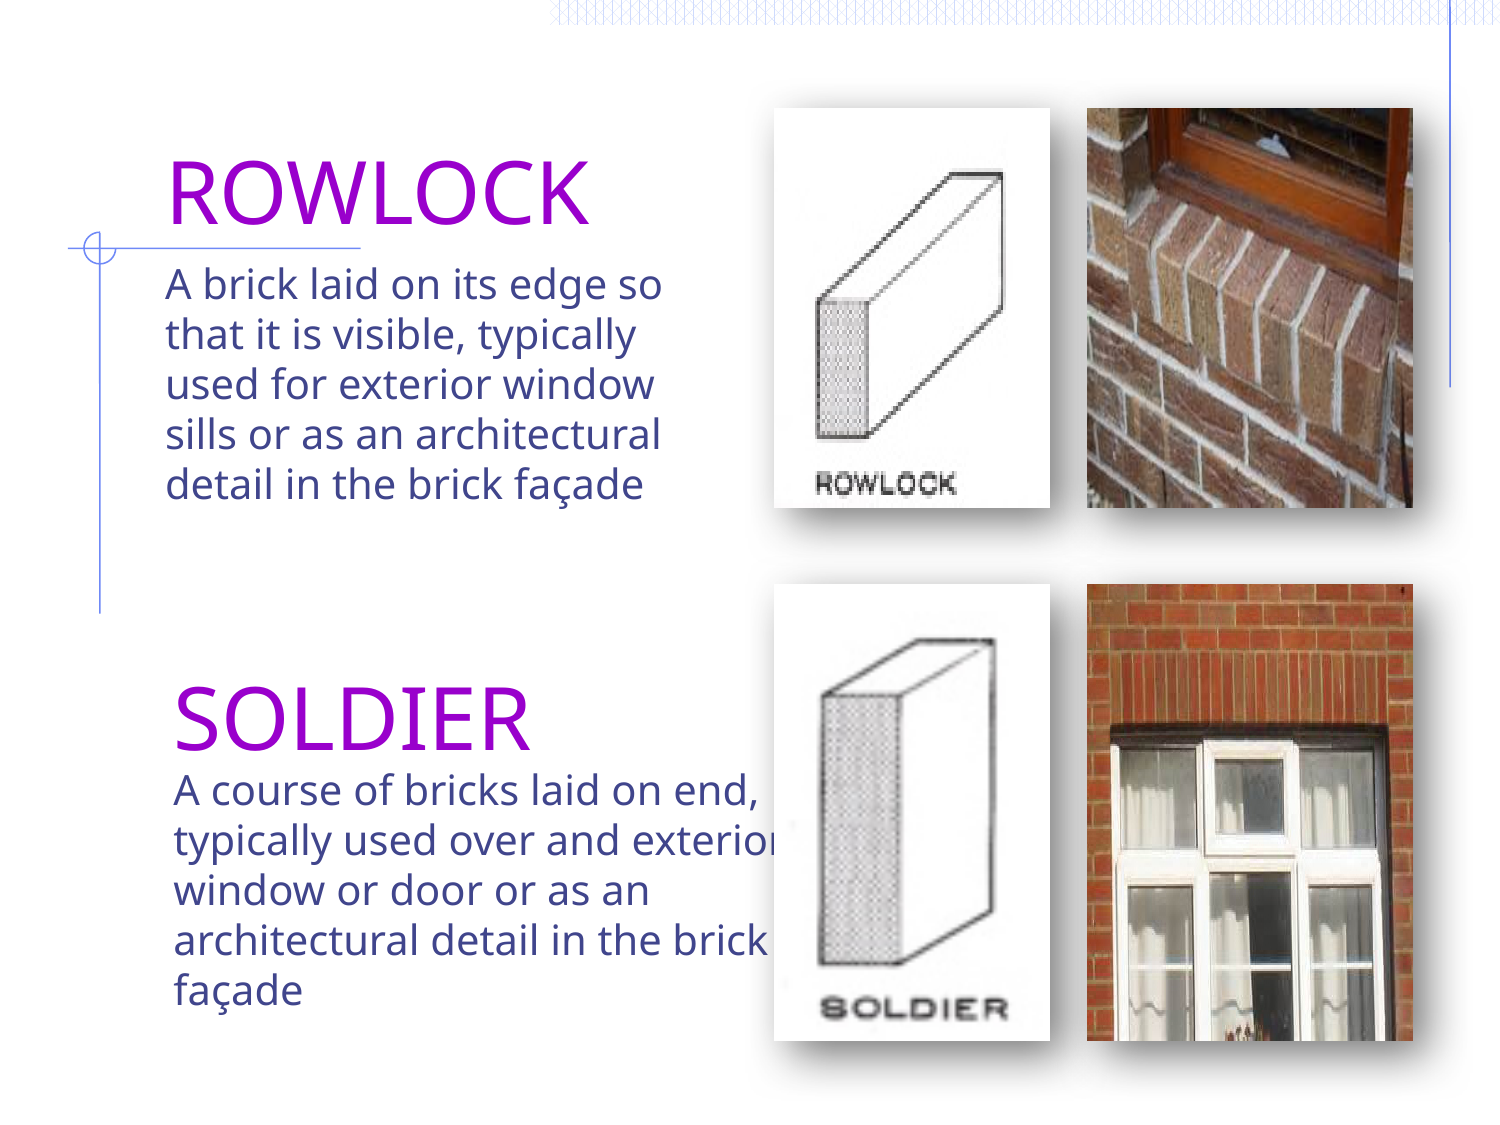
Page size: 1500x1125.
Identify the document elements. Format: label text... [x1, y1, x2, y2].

list A course of bricks laid on end, typically used over and exterior window or door or as an architectural detail in the brick façade [158, 756, 757, 1019]
list ROWLOCK [150, 99, 784, 250]
picture [774, 584, 1050, 1041]
list A brick laid on its edge so that it is visible, typically used for exterior window sills or as an architectural detail in the brick façade [150, 249, 738, 450]
picture [1087, 584, 1413, 1041]
picture [1087, 108, 1413, 509]
list SOLDIER [158, 575, 754, 756]
picture [774, 108, 1050, 509]
